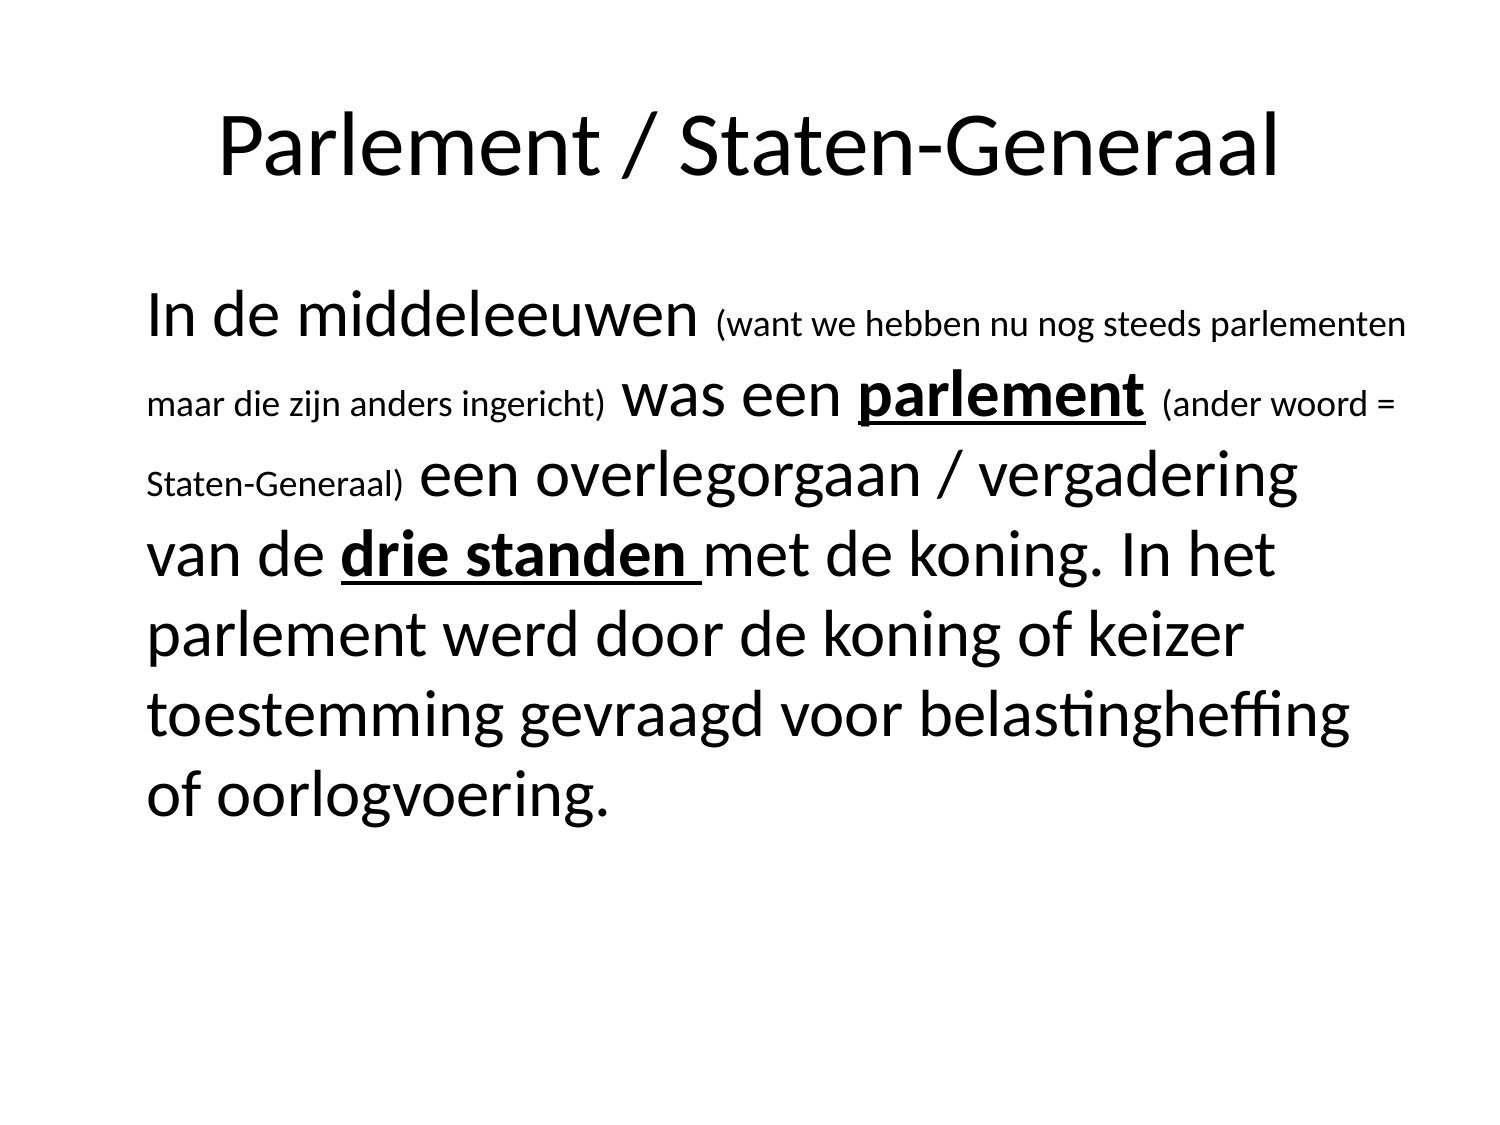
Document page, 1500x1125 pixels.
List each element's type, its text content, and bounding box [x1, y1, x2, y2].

title Parlement / Staten-Generaal [75, 45, 1425, 233]
list In de middeleeuwen (want we hebben nu nog steeds parlementen maar die zijn anders ingericht) was een parlement (ander woord = Staten-Generaal) een overlegorgaan / vergadering van de drie standen met de koning. In het parlement werd door de koning of keizer toestemming gevraagd voor belastingheffing of oorlogvoering. [75, 262, 1425, 1005]
